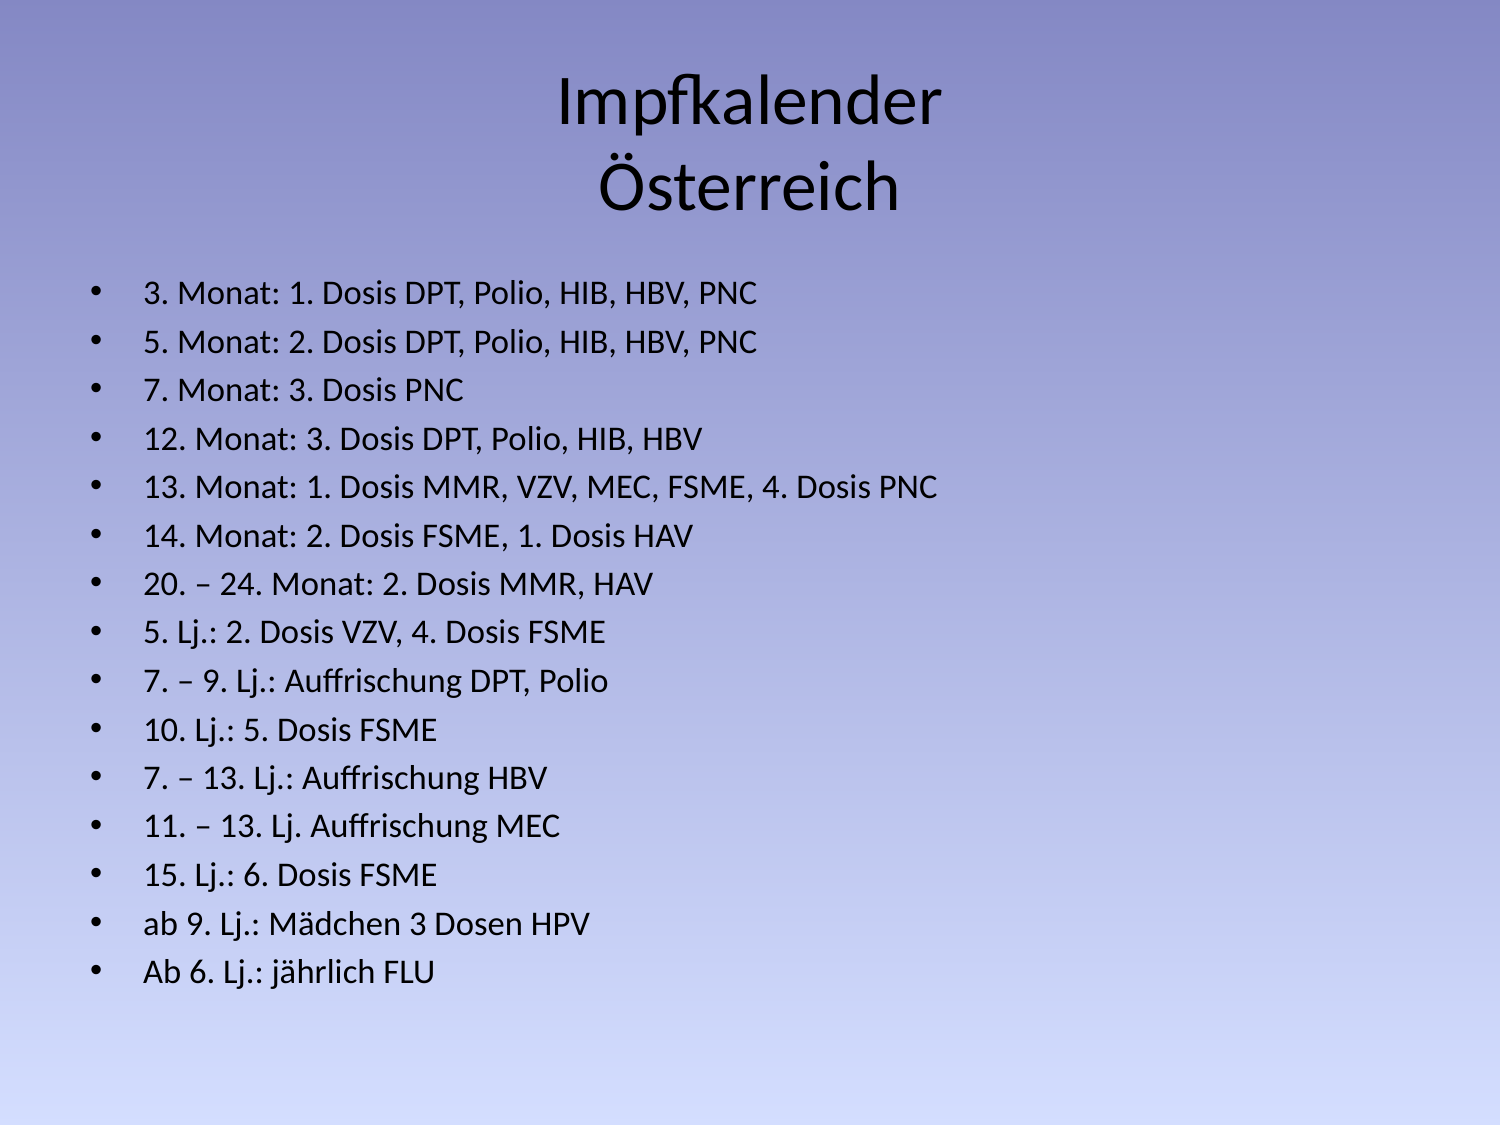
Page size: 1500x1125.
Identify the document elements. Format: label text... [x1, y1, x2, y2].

title Impfkalender Österreich [75, 45, 1425, 233]
list 3. Monat: 1. Dosis DPT, Polio, HIB, HBV, PNC 5. Monat: 2. Dosis DPT, Polio, HIB, HBV, PNC 7. Monat: 3. Dosis PNC 12. Monat: 3. Dosis DPT, Polio, HIB, HBV 13. Monat: 1. Dosis MMR, VZV, MEC, FSME, 4. Dosis PNC 14. Monat: 2. Dosis FSME, 1. Dosis HAV 20. – 24. Monat: 2. Dosis MMR, HAV 5. Lj.: 2. Dosis VZV, 4. Dosis FSME 7. – 9. Lj.: Auffrischung DPT, Polio 10. Lj.: 5. Dosis FSME 7. – 13. Lj.: Auffrischung HBV 11. – 13. Lj. Auffrischung MEC 15. Lj.: 6. Dosis FSME ab 9. Lj.: Mädchen 3 Dosen HPV Ab 6. Lj.: jährlich FLU [75, 262, 1425, 1005]
